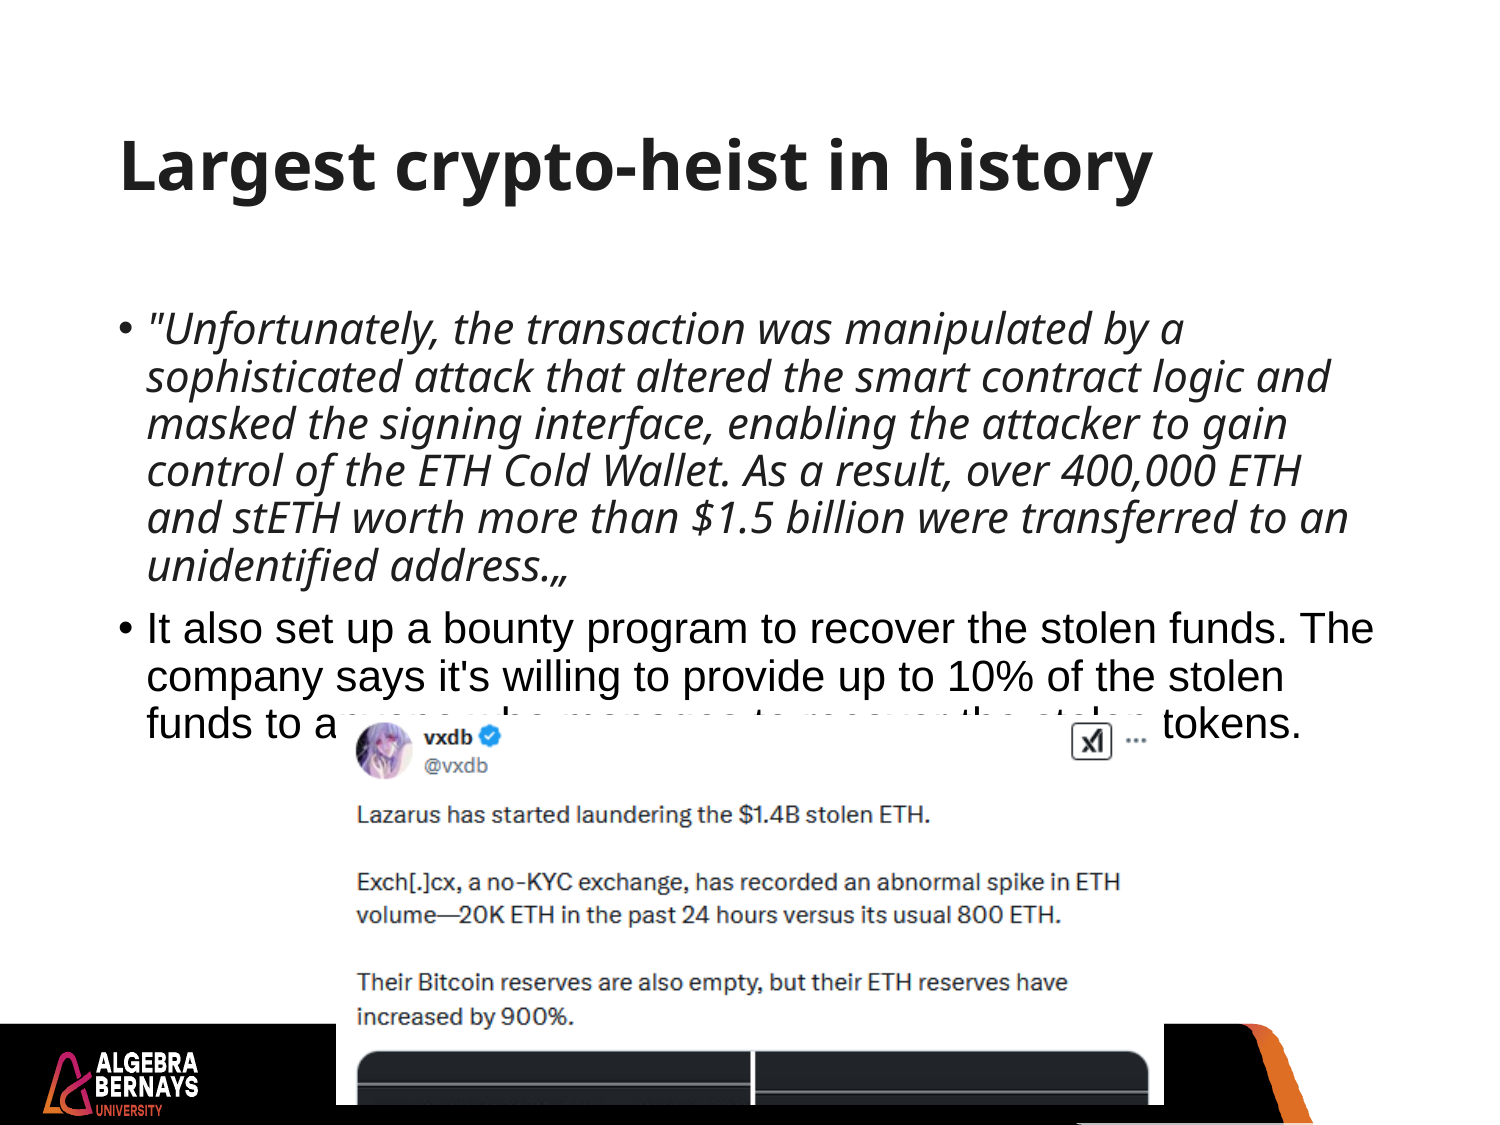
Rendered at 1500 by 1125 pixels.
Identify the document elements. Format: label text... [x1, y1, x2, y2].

list "Unfortunately, the transaction was manipulated by a sophisticated attack that altered the smart contract logic and masked the signing interface, enabling the attacker to gain control of the ETH Cold Wallet. As a result, over 400,000 ETH and stETH worth more than $1.5 billion were transferred to an unidentified address.„ It also set up a bounty program to recover the stolen funds. The company says it's willing to provide up to 10% of the stolen funds to anyone who manages to recover the stolen tokens. [103, 299, 1397, 1014]
title Largest crypto-heist in history [103, 59, 1397, 278]
picture [0, 715, 1468, 1125]
